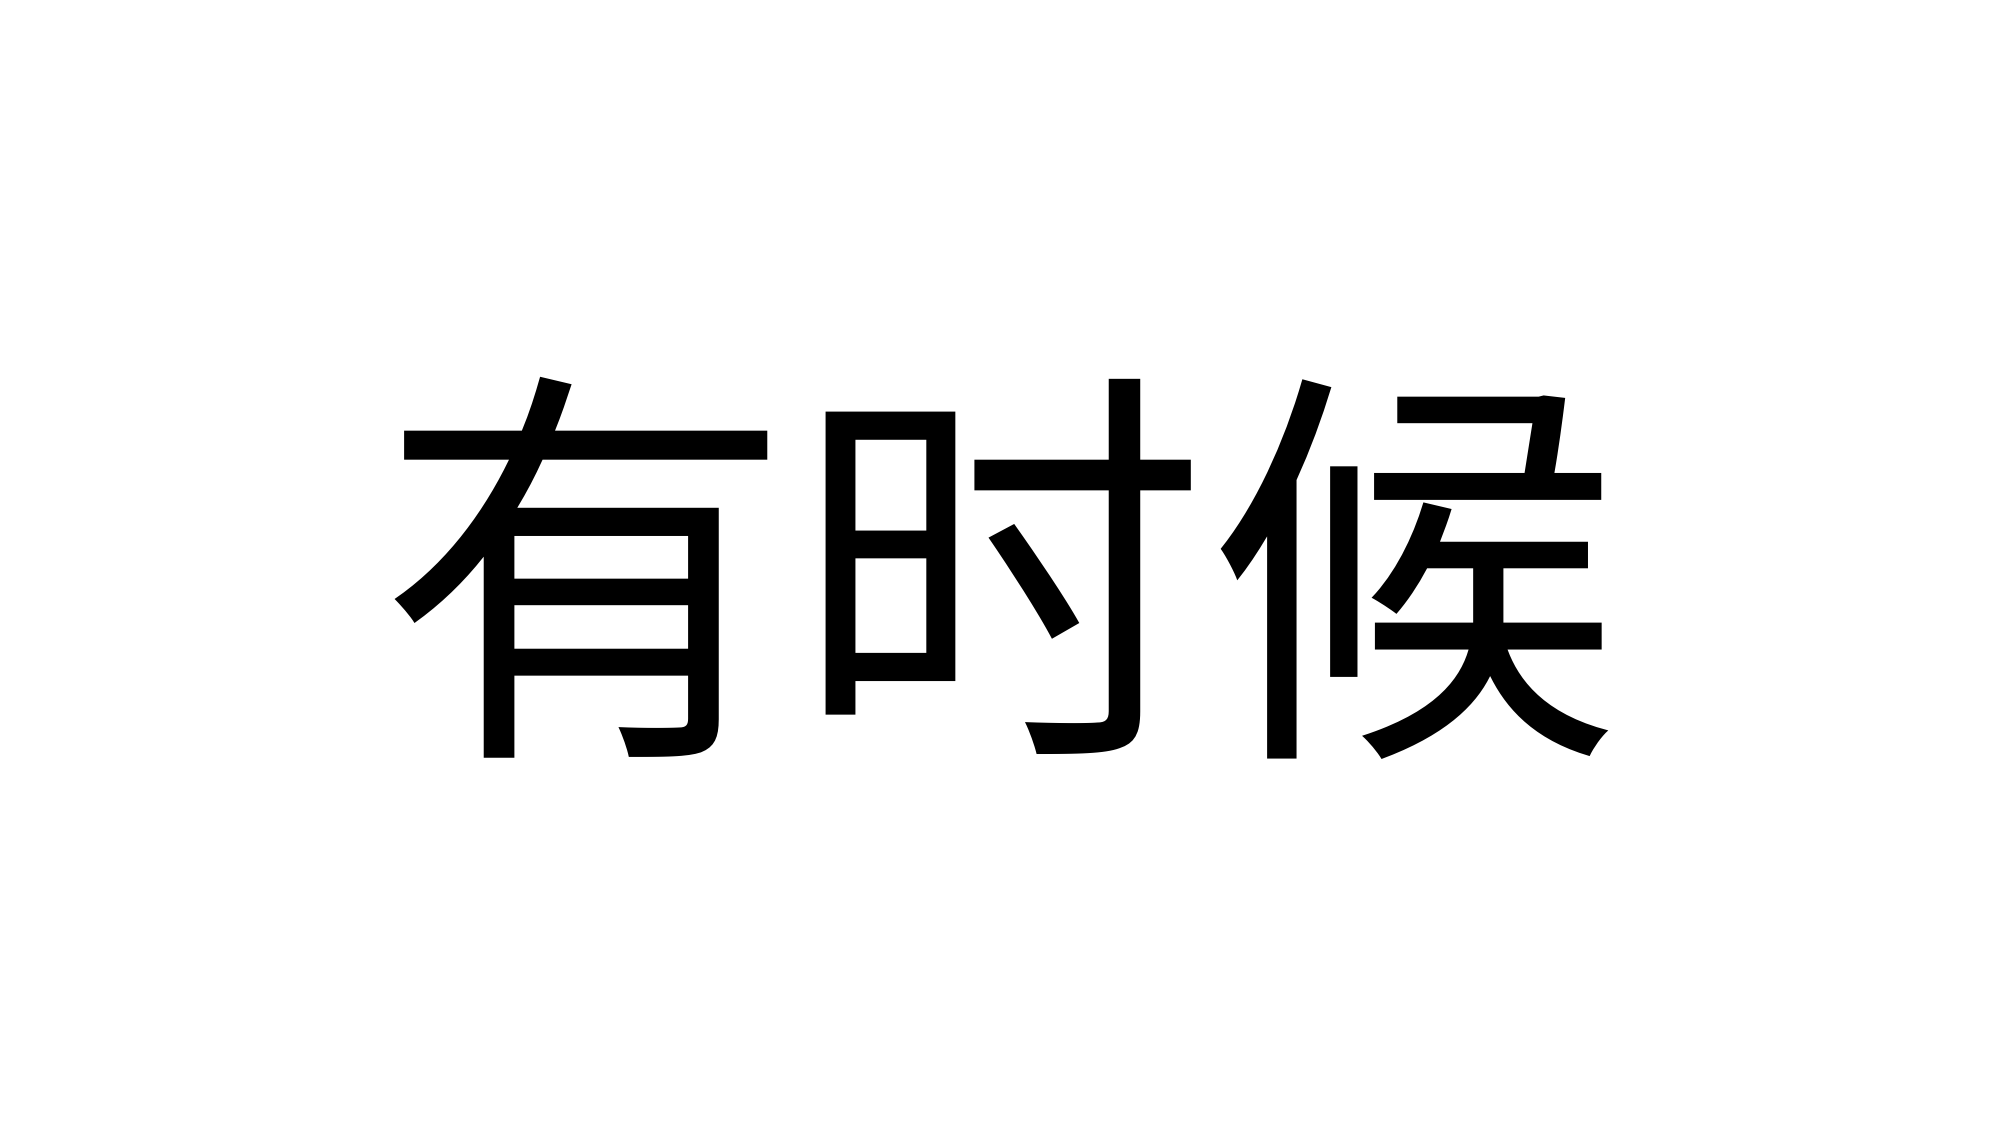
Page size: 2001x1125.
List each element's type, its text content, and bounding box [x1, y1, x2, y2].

text_box 有时候 [363, 303, 1637, 816]
